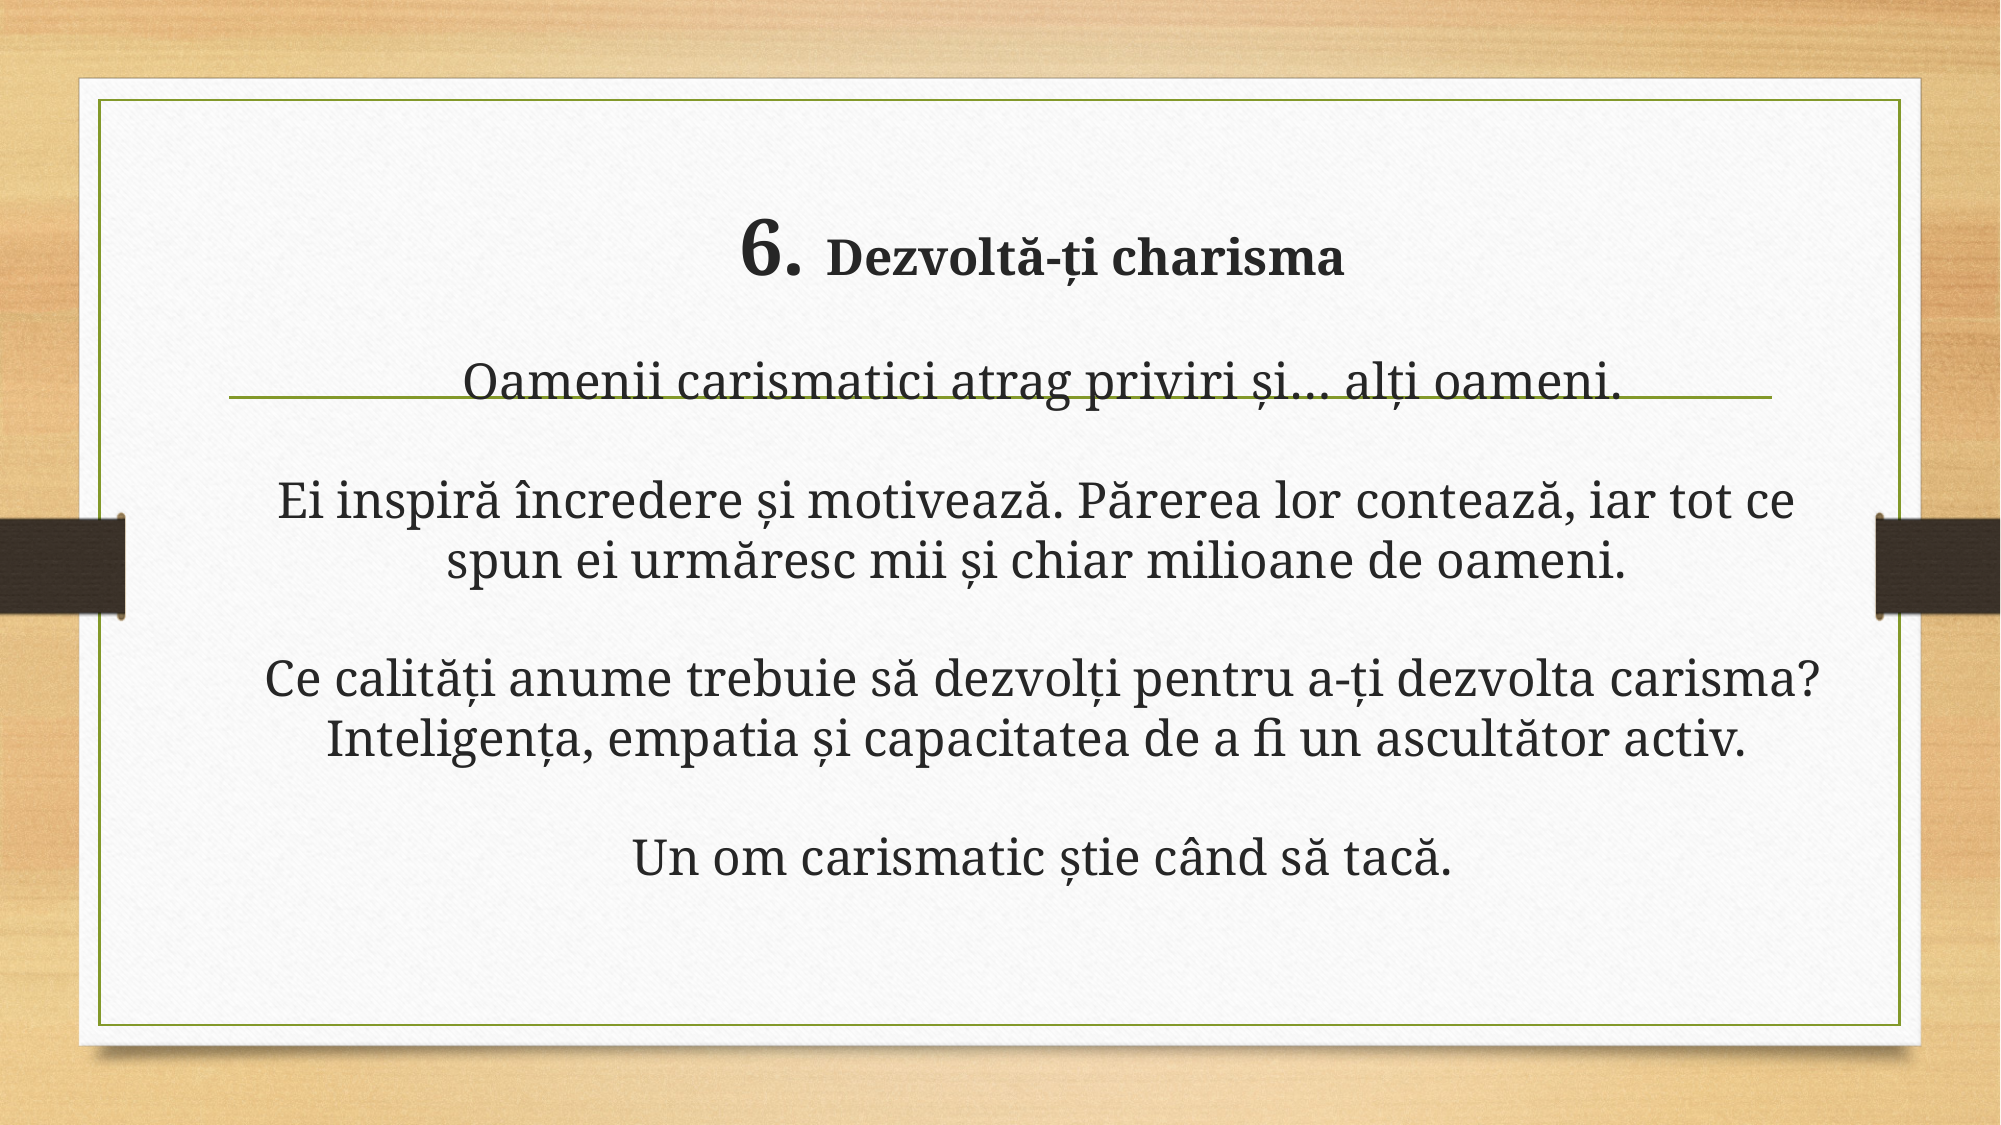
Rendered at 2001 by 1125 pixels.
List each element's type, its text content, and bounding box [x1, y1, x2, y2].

picture [0, 0, 2001, 1125]
title 6. Dezvoltă-ți charisma Oamenii carismatici atrag priviri și… alți oameni. Ei inspiră încredere și motivează. Părerea lor contează, iar tot ce spun ei urmăresc mii și chiar milioane de oameni. Ce calități anume trebuie să dezvolți pentru a-ți dezvolta carisma? Inteligența, empatia și capacitatea de a fi un ascultător activ. Un om carismatic știe când să tacă. [198, 189, 1888, 952]
